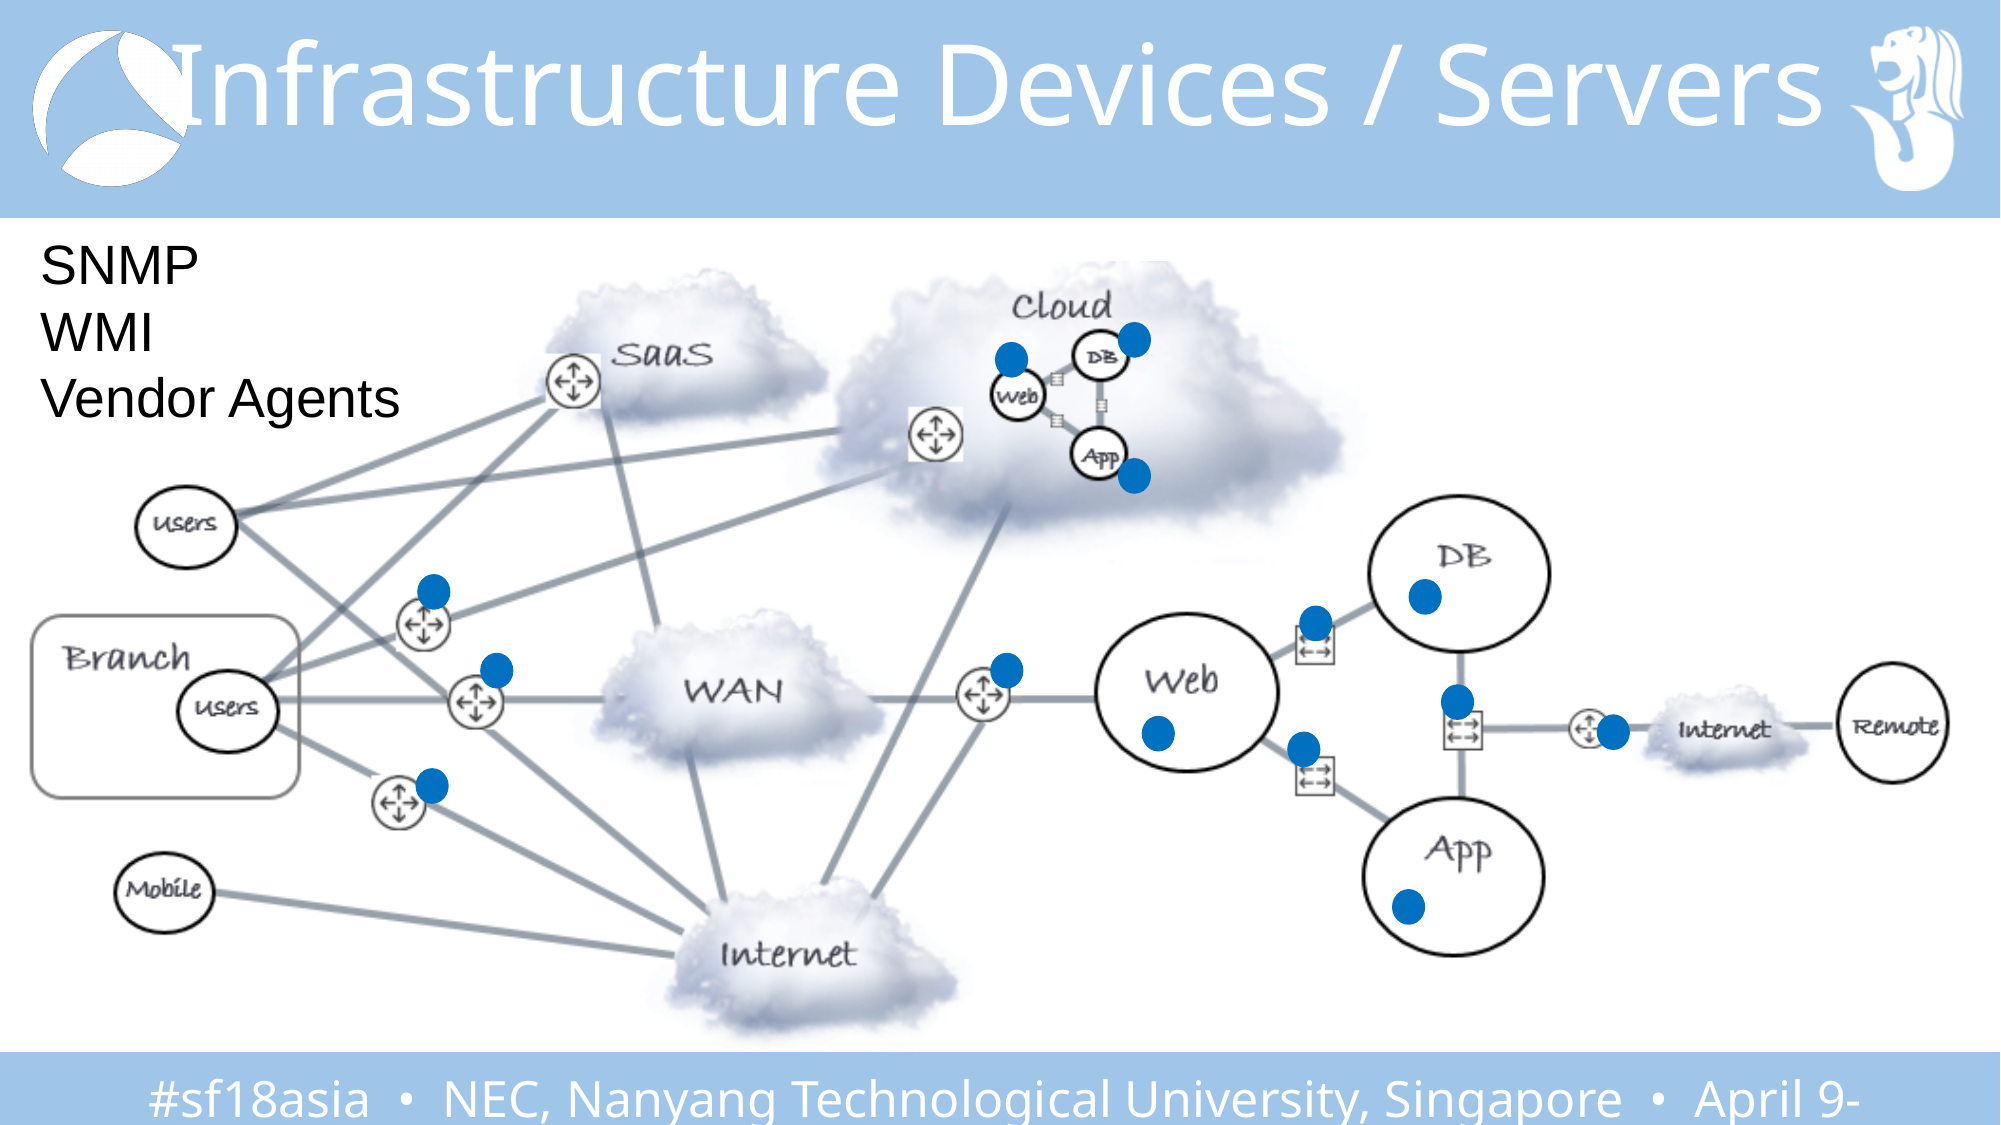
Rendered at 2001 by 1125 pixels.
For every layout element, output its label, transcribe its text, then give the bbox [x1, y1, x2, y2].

picture [32, 155, 190, 187]
picture [1849, 155, 1964, 191]
title Infrastructure Devices / Servers [31, 24, 1994, 155]
text_box SNMP WMI Vendor Agents [26, 221, 416, 258]
picture [17, 261, 1972, 1051]
